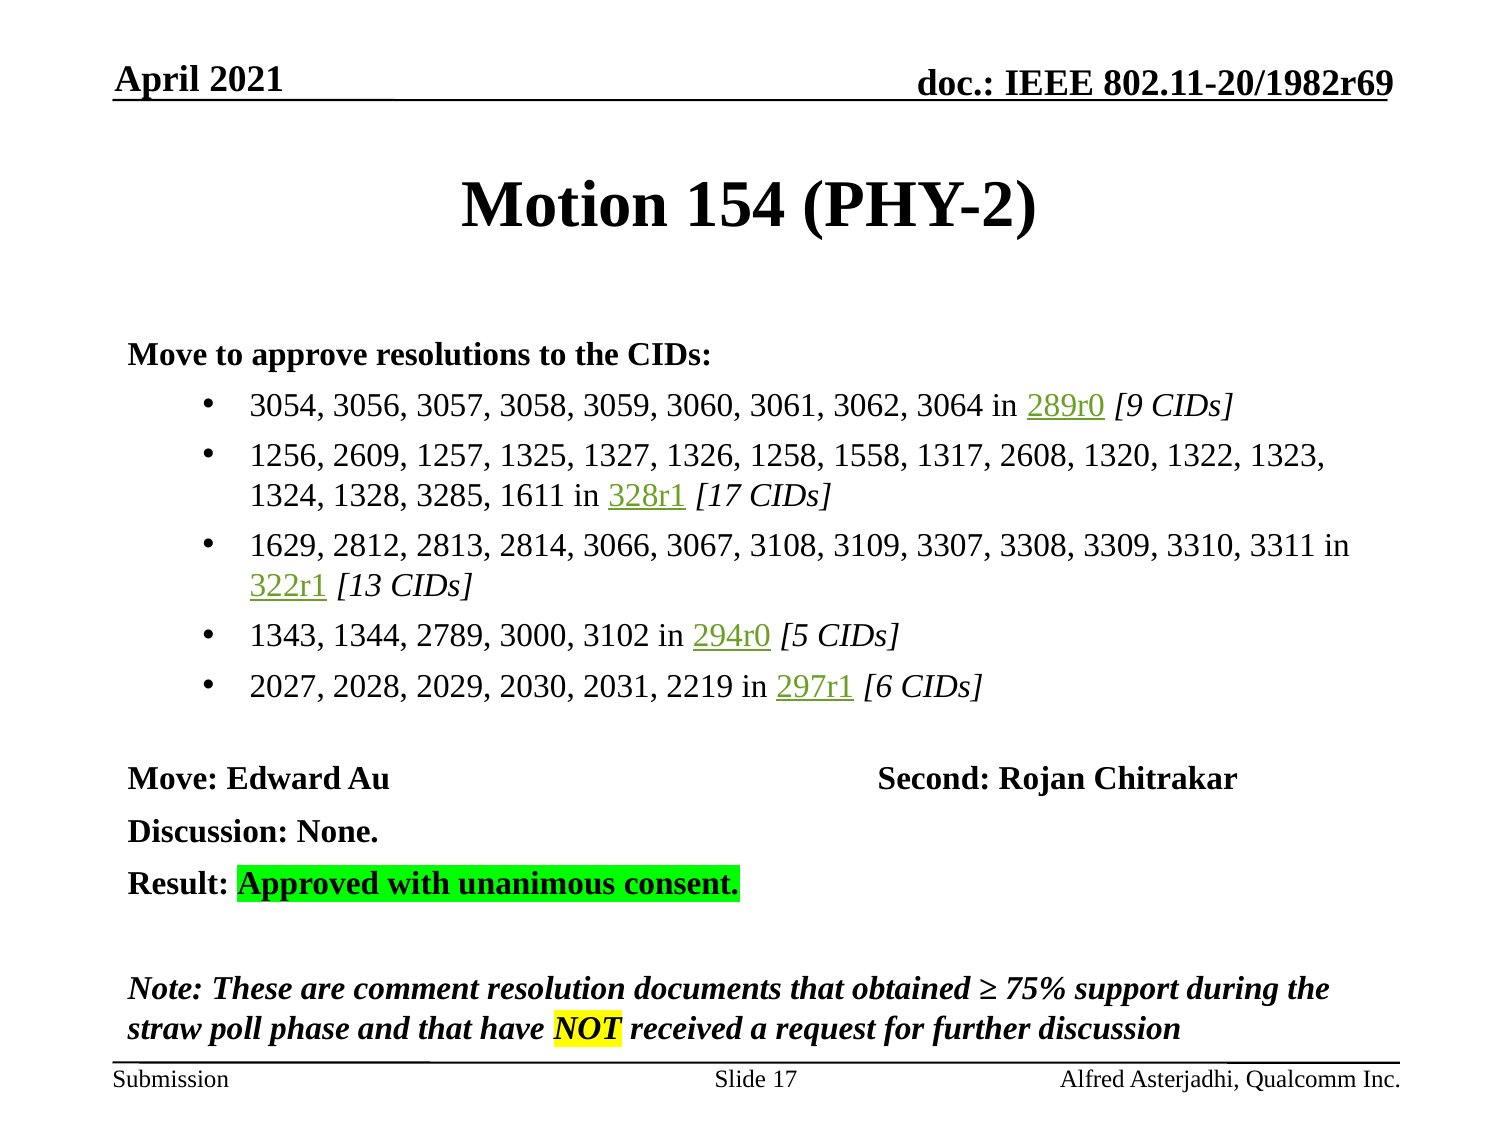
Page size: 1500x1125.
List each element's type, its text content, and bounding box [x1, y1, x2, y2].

list Move to approve resolutions to the CIDs: 3054, 3056, 3057, 3058, 3059, 3060, 3061, 3062, 3064 in 289r0 [9 CIDs] 1256, 2609, 1257, 1325, 1327, 1326, 1258, 1558, 1317, 2608, 1320, 1322, 1323, 1324, 1328, 3285, 1611 in 328r1 [17 CIDs] 1629, 2812, 2813, 2814, 3066, 3067, 3108, 3109, 3307, 3308, 3309, 3310, 3311 in 322r1 [13 CIDs] 1343, 1344, 2789, 3000, 3102 in 294r0 [5 CIDs] 2027, 2028, 2029, 2030, 2031, 2219 in 297r1 [6 CIDs] Move: Edward Au Second: Rojan Chitrakar Discussion: None. Result: Approved with unanimous consent. Note: These are comment resolution documents that obtained ≥ 75% support during the straw poll phase and that have NOT received a request for further discussion [112, 324, 1388, 1000]
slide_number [114, 54, 423, 100]
title Motion 154 (PHY-2) [112, 112, 1388, 288]
slide_number Slide 17 [712, 1061, 800, 1123]
footer Alfred Asterjadhi, Qualcomm Inc. [878, 1061, 1402, 1093]
